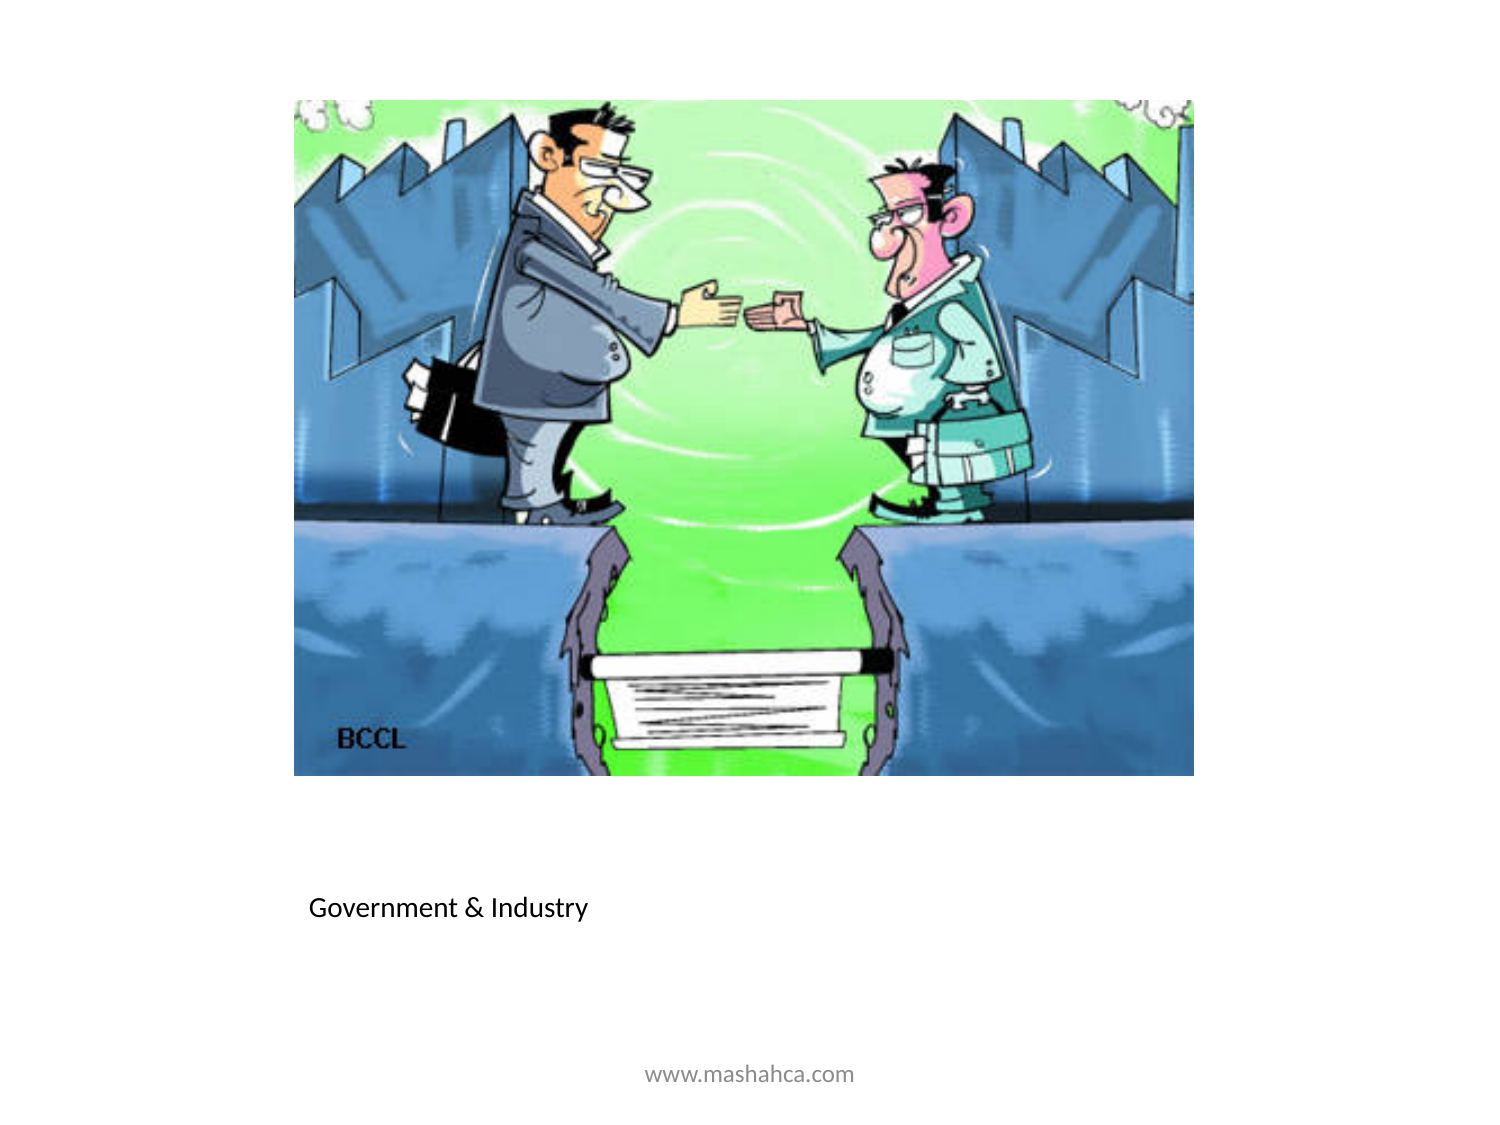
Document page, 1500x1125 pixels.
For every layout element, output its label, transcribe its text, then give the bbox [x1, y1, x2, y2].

footer www.mashahca.com [512, 1042, 988, 1103]
picture [293, 100, 1195, 776]
list Government & Industry [294, 880, 1194, 1013]
